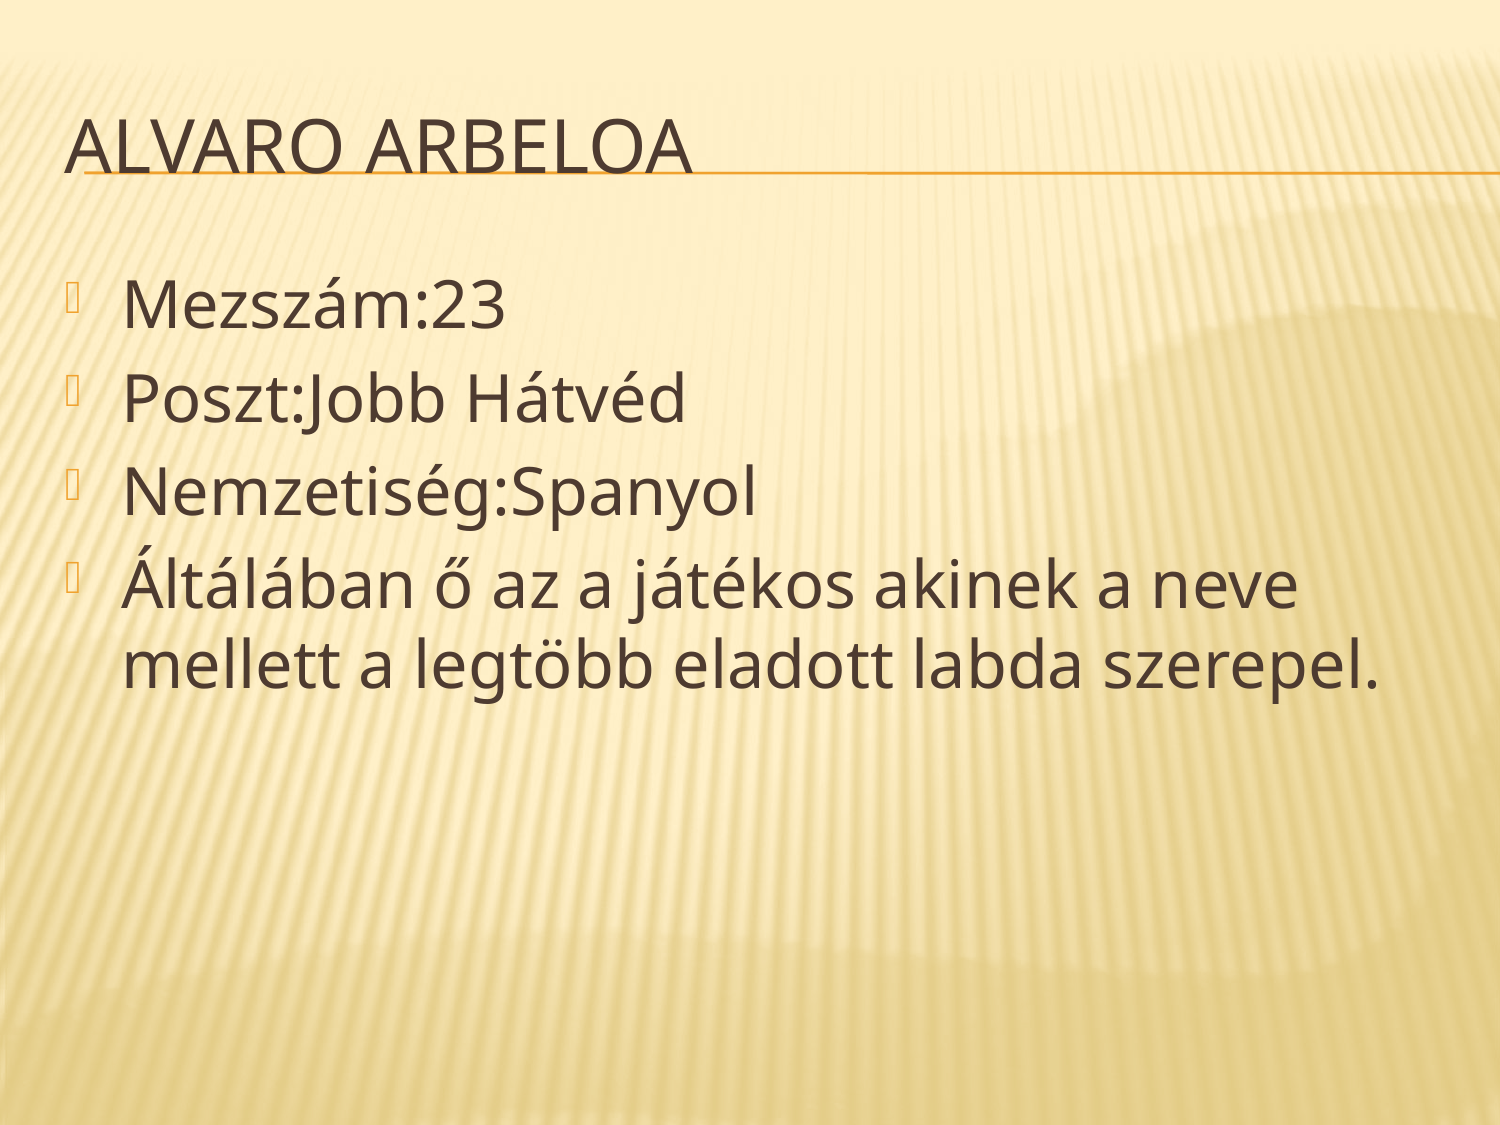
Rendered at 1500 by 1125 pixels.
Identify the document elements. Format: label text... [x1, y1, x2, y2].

list Mezszám:23 Poszt:Jobb Hátvéd Nemzetiség:Spanyol Áltálában ő az a játékos akinek a neve mellett a legtöbb eladott labda szerepel. [50, 254, 1475, 998]
title Alvaro Arbeloa [50, 75, 1475, 213]
